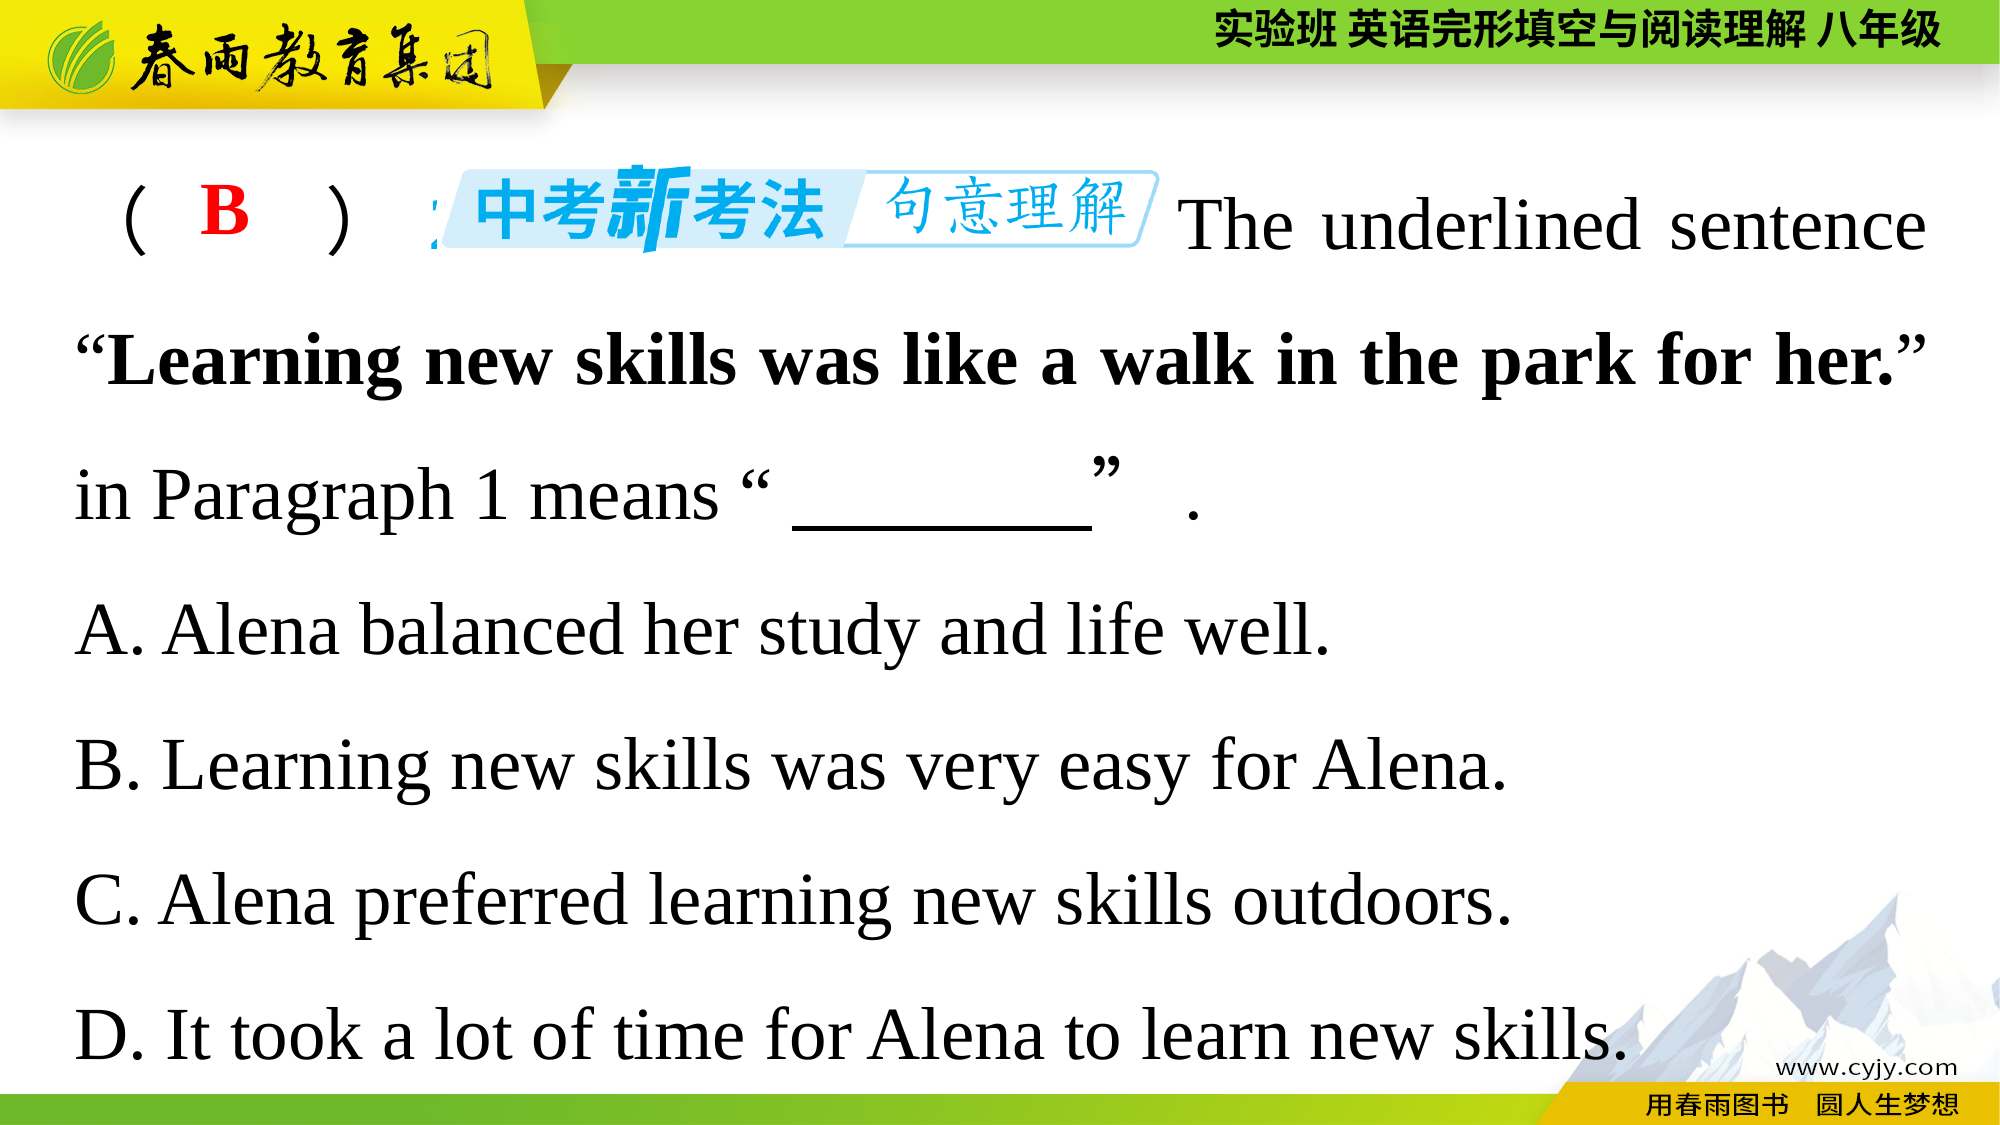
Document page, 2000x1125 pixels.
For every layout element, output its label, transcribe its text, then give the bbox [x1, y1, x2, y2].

picture [0, 0, 2000, 1125]
text_box B [185, 152, 266, 258]
list （ ）2. The underlined sentence “Learning new skills was like a walk in the park for her.” in Paragraph 1 means “ ”. A. Alena balanced her study and life well. B. Learning new skills was very easy for Alena. C. Alena preferred learning new skills outdoors. D. It took a lot of time for Alena to learn new skills. [59, 122, 1944, 1092]
